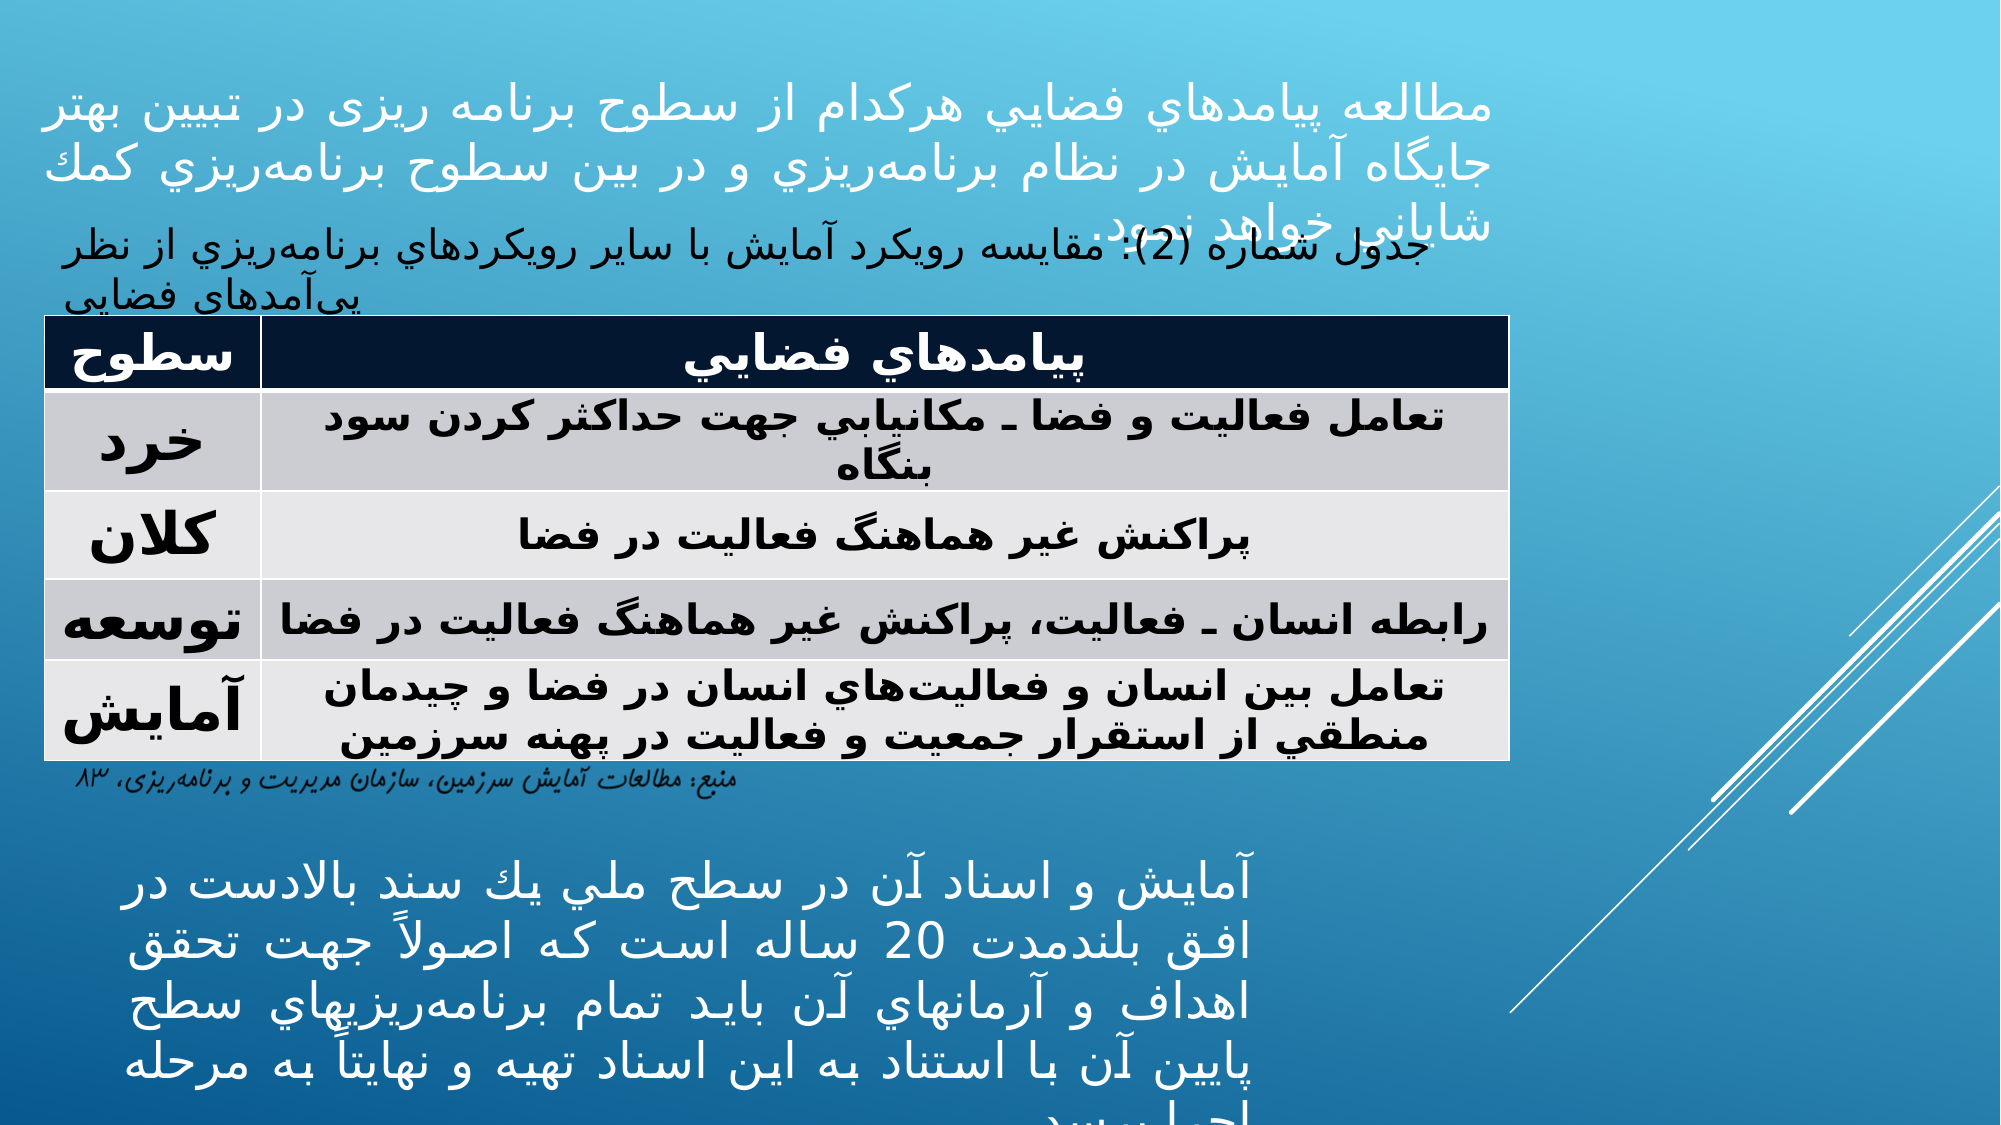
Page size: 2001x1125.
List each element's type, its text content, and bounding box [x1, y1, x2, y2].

table_cell رابطه انسان ـ فعاليت، پراكنش غير هماهنگ فعاليت در فضا [262, 580, 1508, 659]
picture [48, 744, 1059, 828]
table_cell تعامل فعاليت و فضا ـ مكانيابي جهت حداكثر كردن سود بنگاه [262, 393, 1508, 490]
text_box جدول شماره (2): مقايسه رويكرد آمايش با ساير رويكردهاي برنامه‌ريزي از نظر پي‌آمدهاي فضايي [48, 210, 1524, 325]
table_header سطوح [45, 316, 260, 388]
text_box آمايش و اسناد آن در سطح ملي يك سند بالادست در افق بلندمدت 20 ساله است كه اصولاً جهت تحقق اهداف و آرمانهاي آن بايد تمام برنامه‌ريزيهاي سطح پايين آن با استناد به اين اسناد تهيه و نهايتاً به مرحله اجرا برسد. [105, 841, 1267, 1125]
table_cell خرد [45, 393, 260, 490]
text_box مطالعه پيامدهاي فضايي هركدام از سطوح برنامه ریزی در تبيين بهتر جايگاه آمايش در نظام برنامه‌ريزي و در بين سطوح برنامه‌ريزي كمك شاياني خواهد نمود. [25, 63, 1509, 259]
table_cell آمايش [45, 661, 260, 760]
table_cell پراكنش غير هماهنگ فعاليت در فضا [262, 492, 1508, 578]
table_cell توسعه [45, 580, 260, 659]
table_header پيامدهاي فضايي [262, 316, 1508, 388]
table_cell كلان [45, 492, 260, 578]
table_cell تعامل بين انسان و فعاليت‌هاي انسان در فضا و چيدمان منطقي از استقرار جمعيت و فعاليت در پهنه سرزمين [262, 661, 1508, 760]
